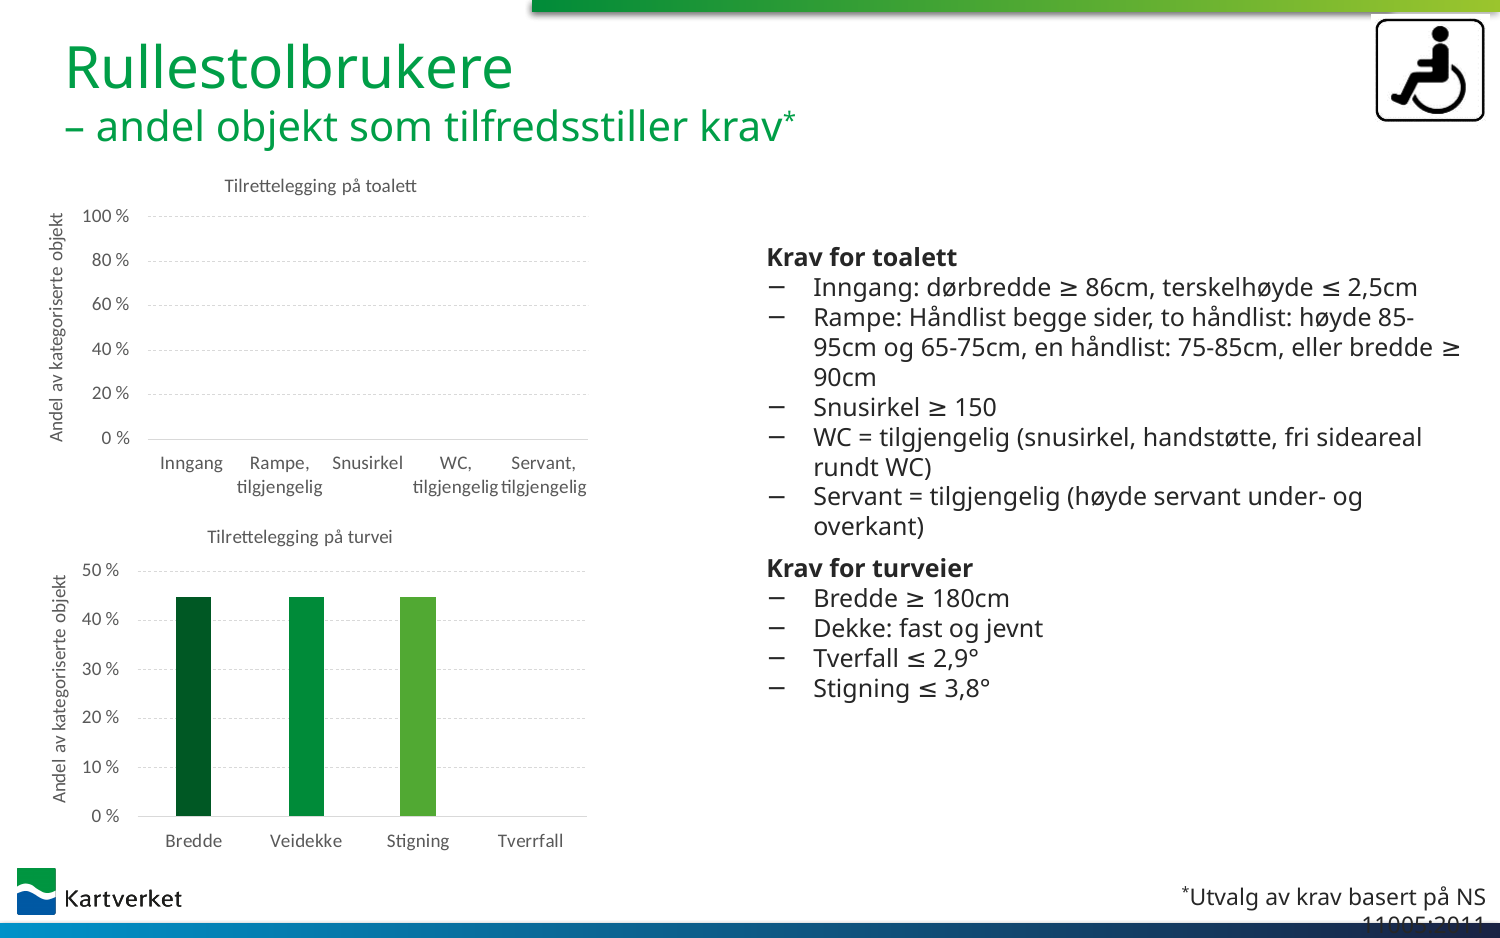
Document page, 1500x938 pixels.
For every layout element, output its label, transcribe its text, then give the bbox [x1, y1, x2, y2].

text_box Krav for toalett Inngang: dørbredde ≥ 86cm, terskelhøyde ≤ 2,5cm Rampe: Håndlist begge sider, to håndlist: høyde 85-95cm og 65-75cm, en håndlist: 75-85cm, eller bredde ≥ 90cm Snusirkel ≥ 150 WC = tilgjengelig (snusirkel, handstøtte, fri sideareal rundt WC) Servant = tilgjengelig (høyde servant under- og overkant) [751, 234, 1483, 545]
text_box Krav for turveier Bredde ≥ 180cm Dekke: fast og jevnt Tverfall ≤ 2,9° Stigning ≤ 3,8° [751, 545, 1483, 710]
picture [41, 166, 599, 505]
picture [1371, 13, 1491, 127]
text_box Rullestolbrukere – andel objekt som tilfredsstiller krav* [49, 14, 1431, 158]
text_box *Utvalg av krav basert på NS 11005:2011 [1068, 873, 1500, 938]
picture [41, 520, 598, 859]
